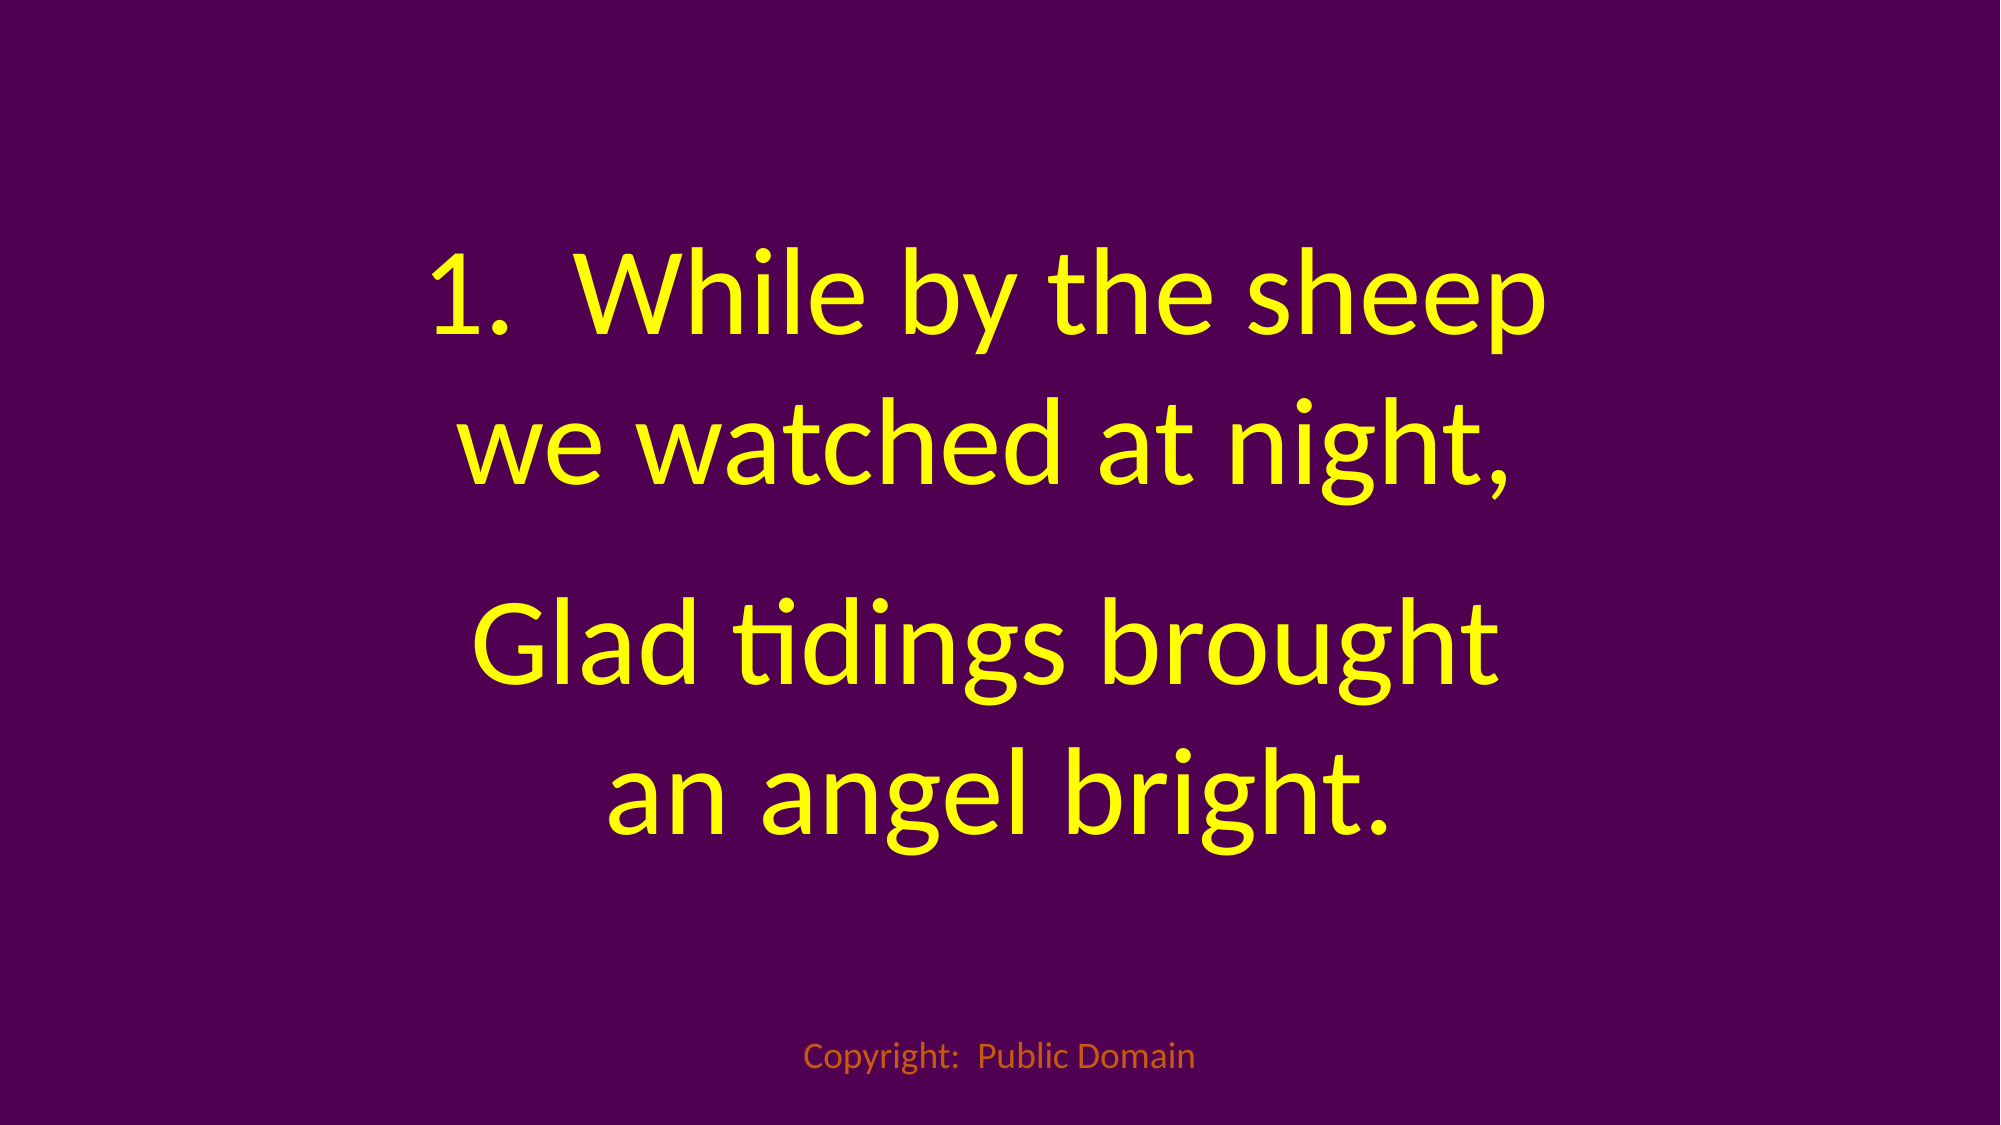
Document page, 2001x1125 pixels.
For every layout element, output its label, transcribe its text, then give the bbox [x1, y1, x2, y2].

text_box 1. While by the sheep we watched at night, Glad tidings brought an angel bright. [0, 201, 2000, 867]
text_box Copyright: Public Domain [26, 1023, 1973, 1083]
